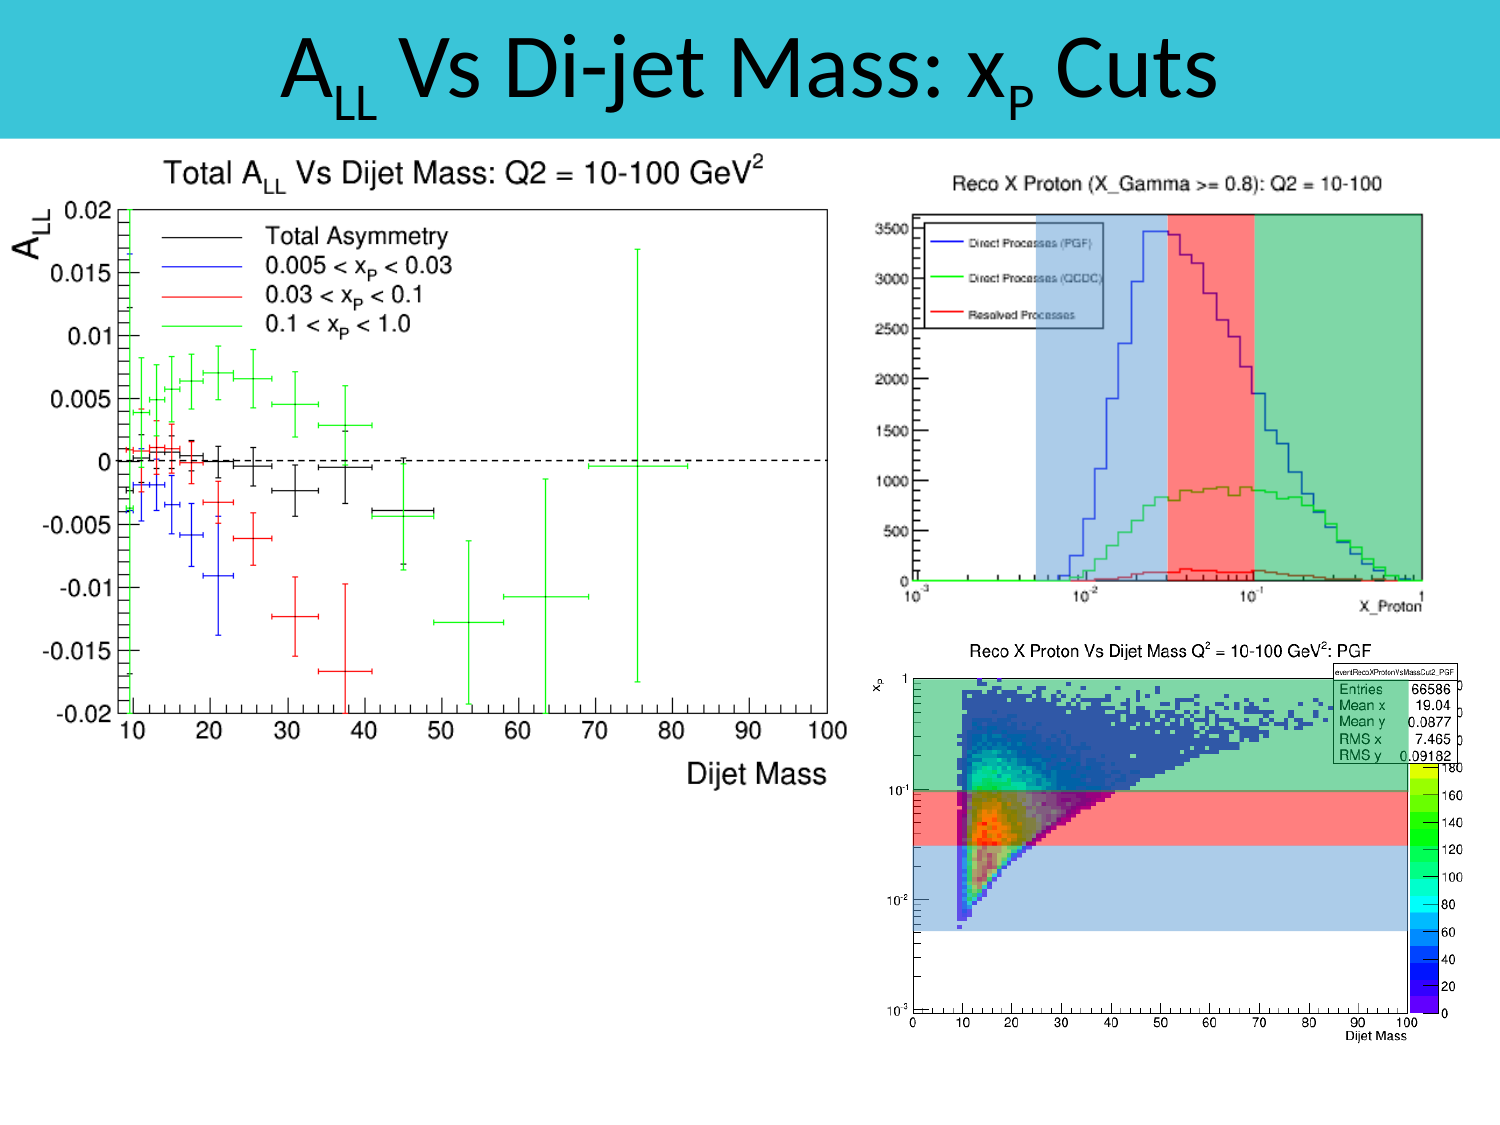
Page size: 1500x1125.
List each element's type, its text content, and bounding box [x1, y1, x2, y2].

picture [0, 138, 1500, 1055]
text_box ALL Vs Di-jet Mass: xP Cuts [0, 0, 1500, 139]
